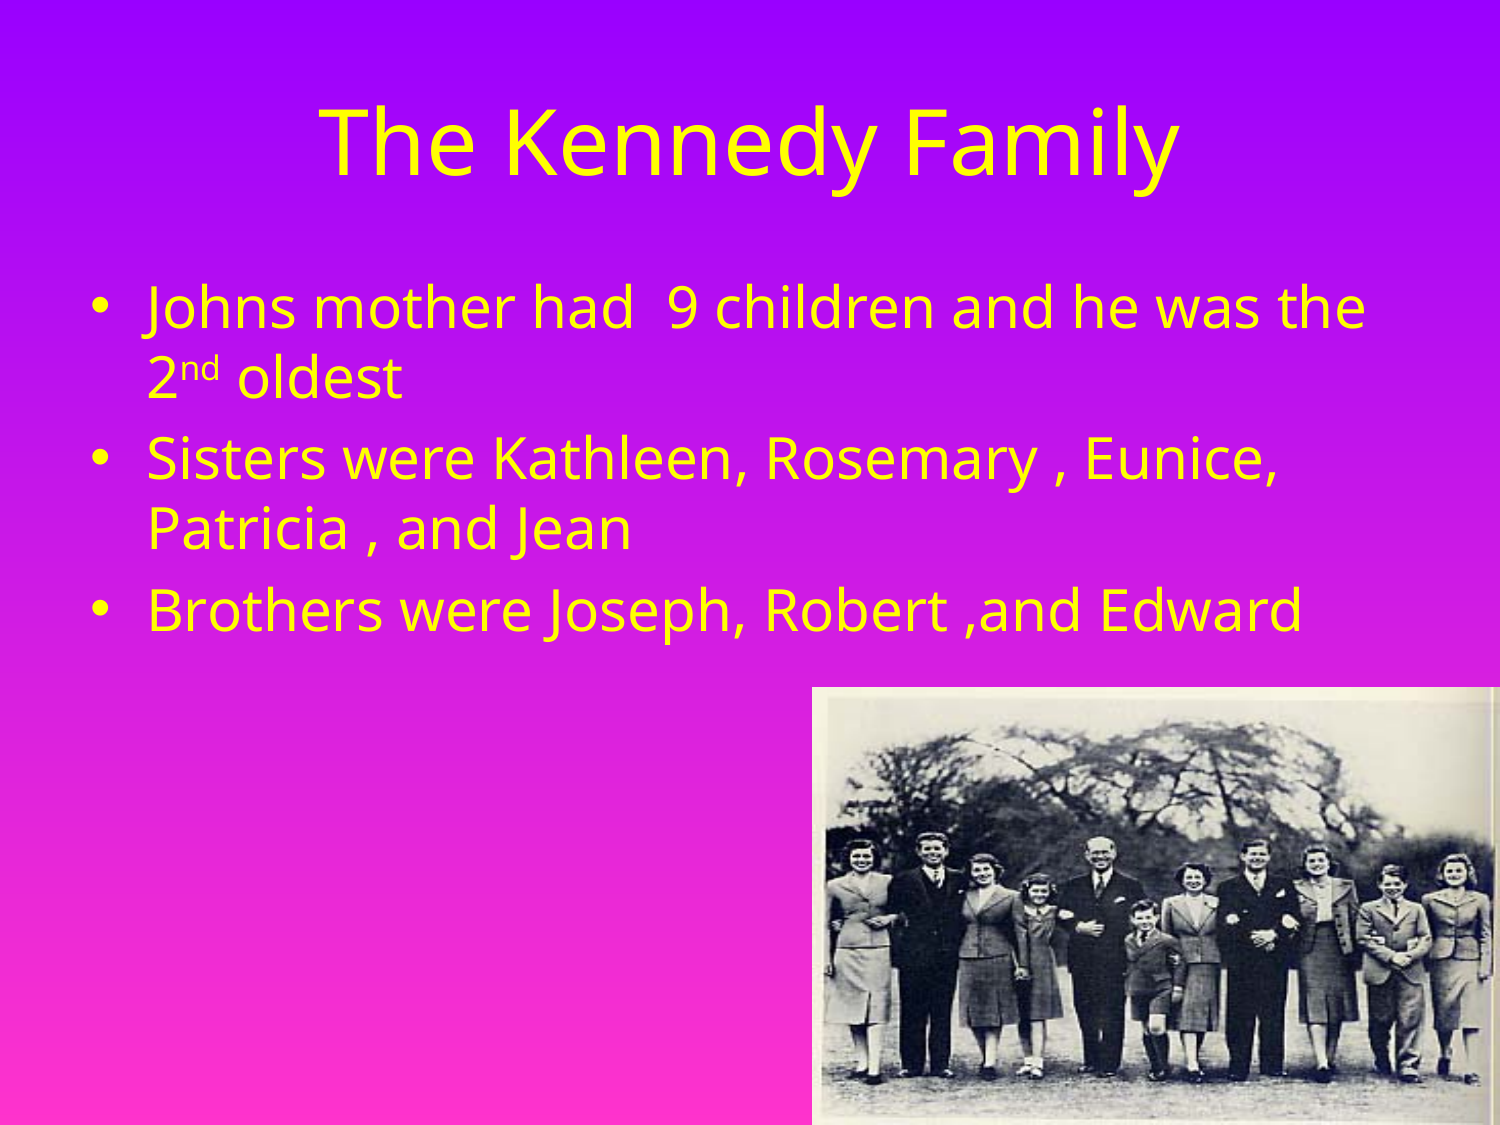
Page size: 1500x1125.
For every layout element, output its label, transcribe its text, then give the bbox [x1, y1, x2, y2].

picture [812, 687, 1500, 1125]
list Johns mother had 9 children and he was the 2nd oldest Sisters were Kathleen, Rosemary , Eunice, Patricia , and Jean Brothers were Joseph, Robert ,and Edward [75, 262, 1425, 1005]
title The Kennedy Family [75, 45, 1425, 233]
